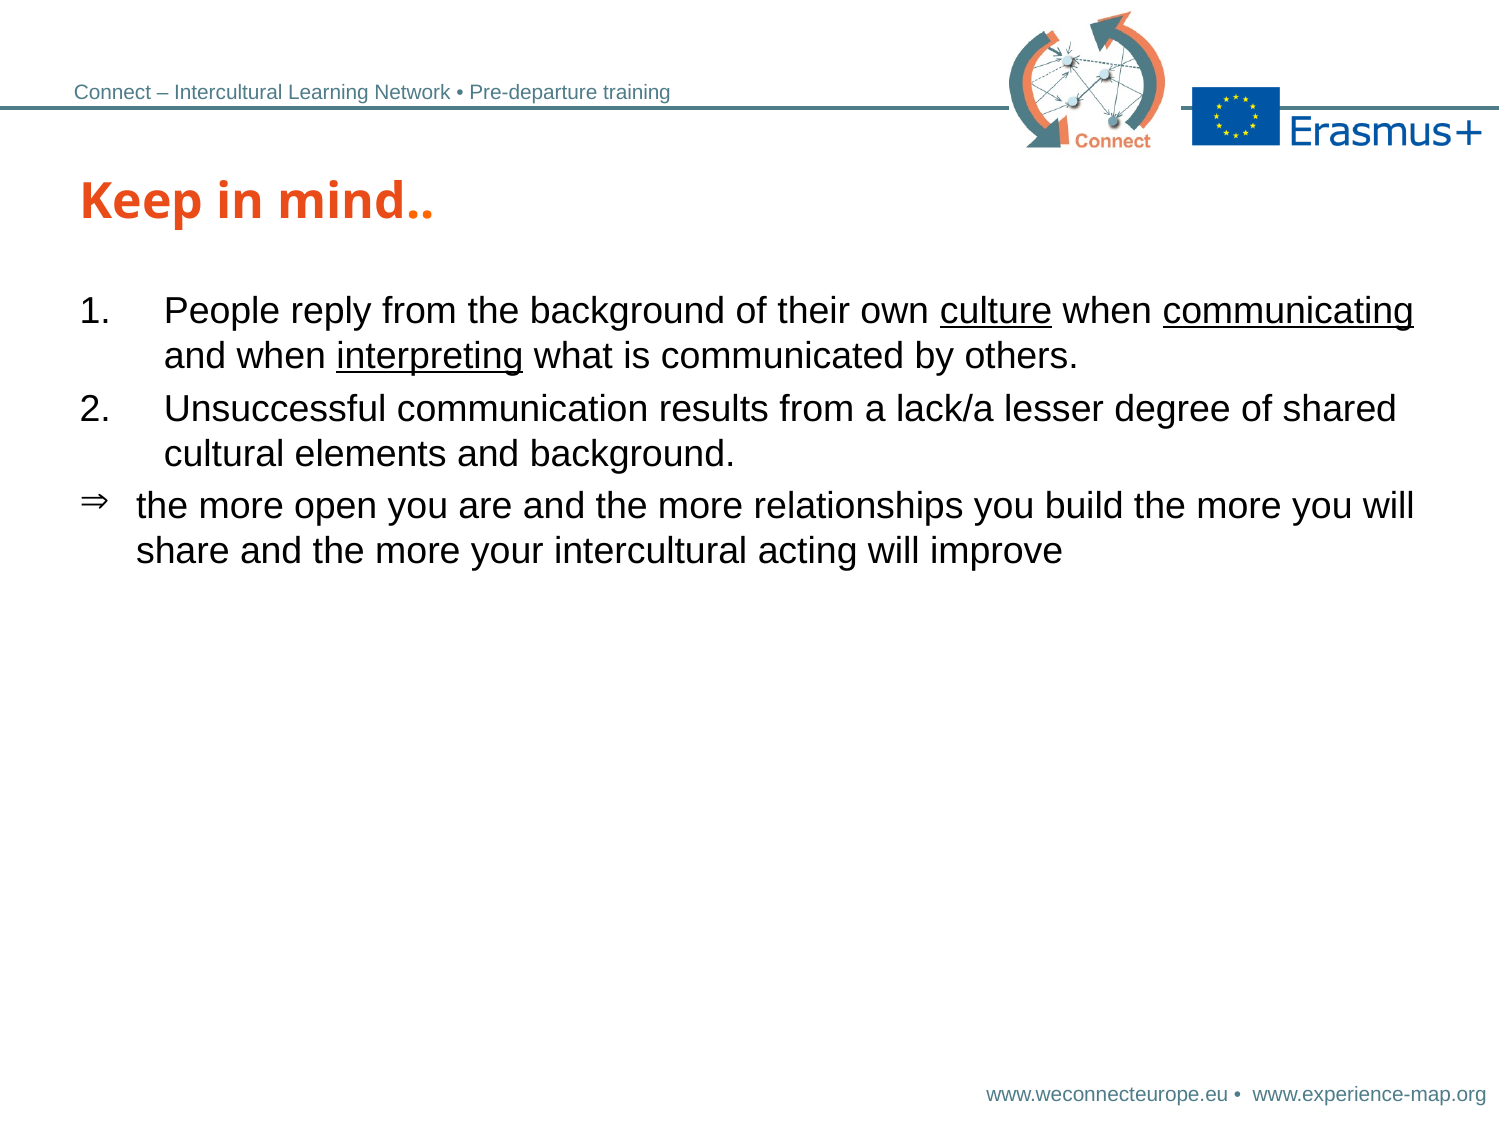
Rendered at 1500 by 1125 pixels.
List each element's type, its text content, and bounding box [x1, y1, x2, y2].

title Keep in mind.. [64, 160, 1415, 278]
picture [1009, 11, 1498, 162]
list People reply from the background of their own culture when communicating and when interpreting what is communicated by others. Unsuccessful communication results from a lack/a lesser degree of shared cultural elements and background. the more open you are and the more relationships you build the more you will share and the more your intercultural acting will improve [64, 278, 1478, 1054]
